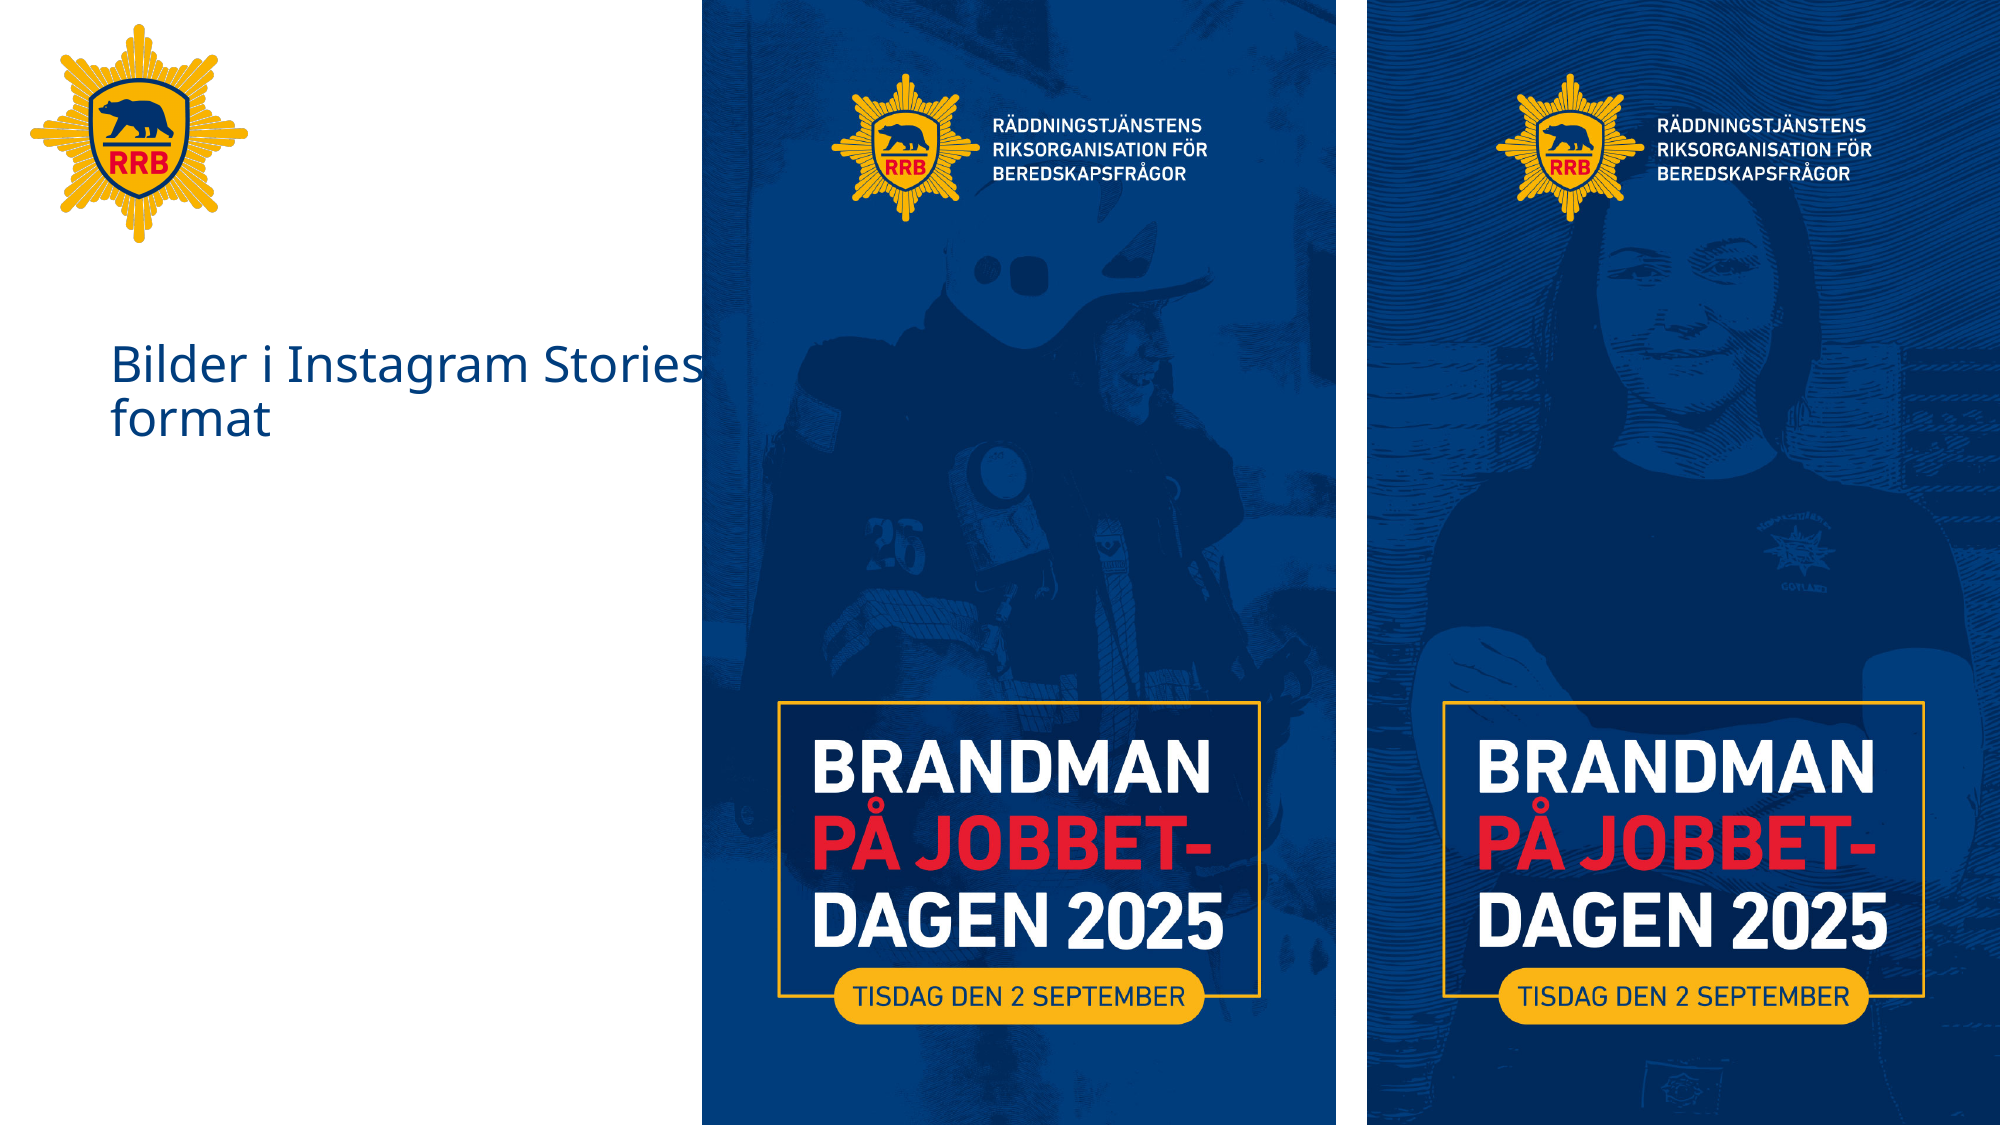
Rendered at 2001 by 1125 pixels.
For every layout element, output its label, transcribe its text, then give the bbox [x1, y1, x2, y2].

picture [702, 0, 1336, 1125]
text_box Bilder i Instagram Stories-format [95, 331, 702, 793]
picture [28, 22, 250, 245]
picture [1367, 0, 2000, 1125]
